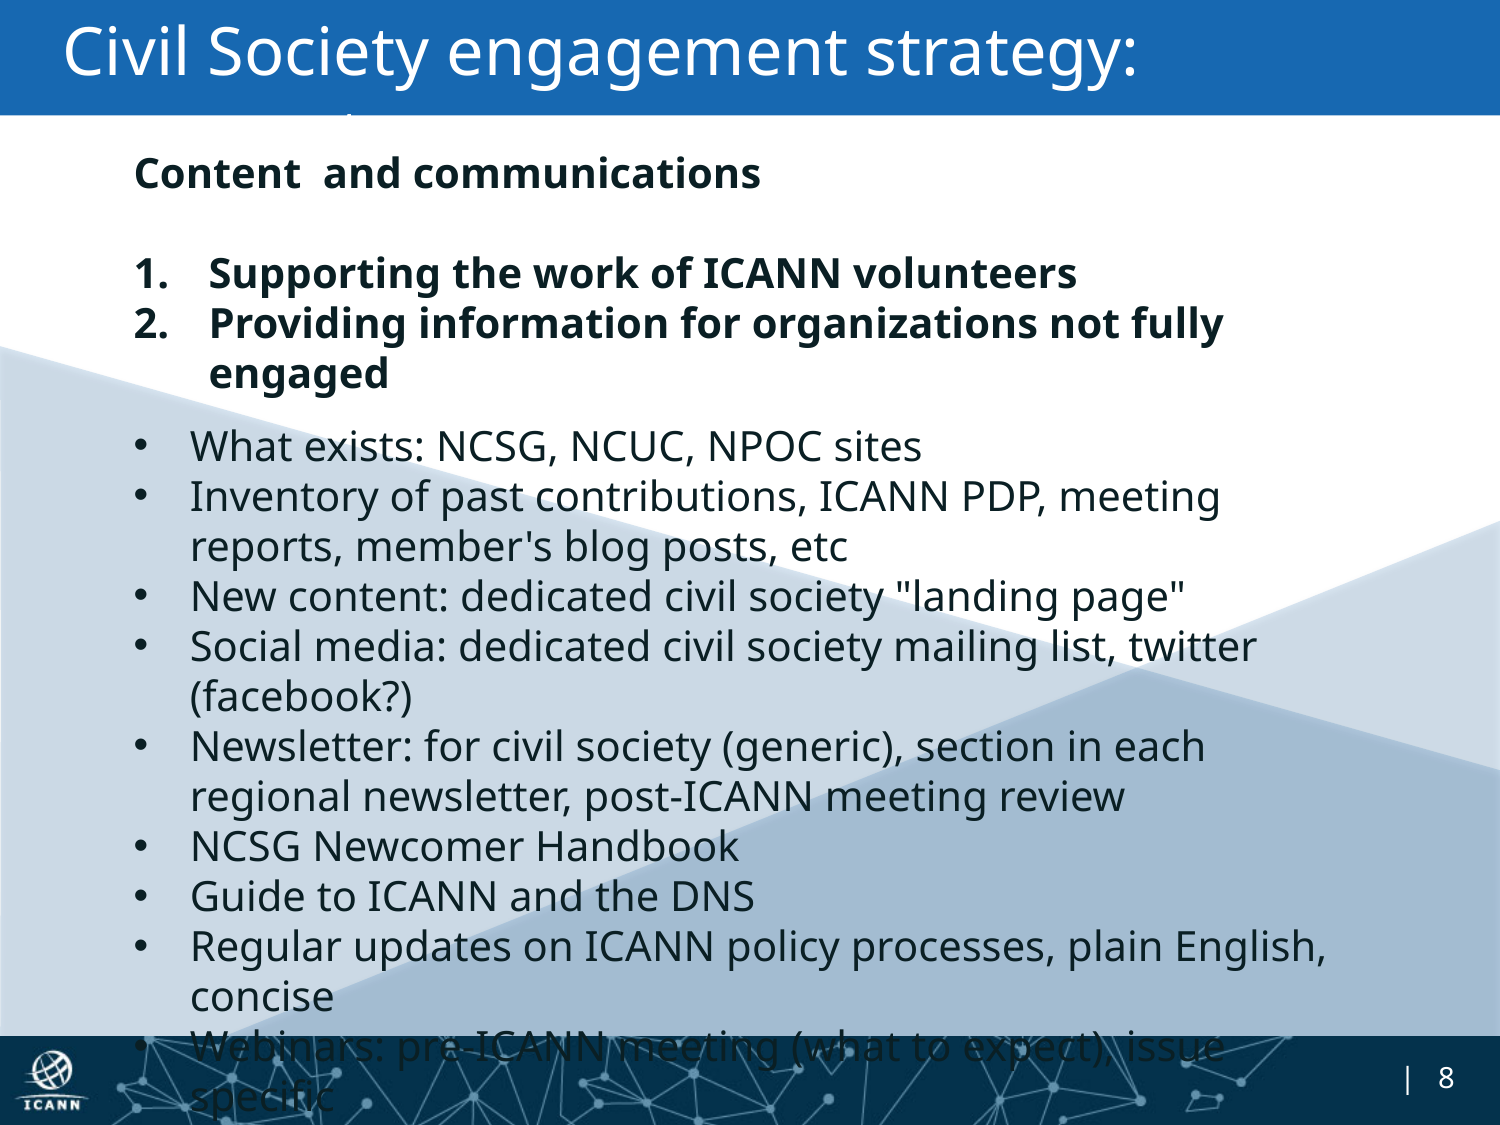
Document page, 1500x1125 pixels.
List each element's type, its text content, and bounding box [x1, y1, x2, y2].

picture [1373, 1036, 1500, 1125]
text_box Content and communications Supporting the work of ICANN volunteers Providing information for organizations not fully engaged What exists: NCSG, NCUC, NPOC sites Inventory of past contributions, ICANN PDP, meeting reports, member's blog posts, etc New content: dedicated civil society "landing page" Social media: dedicated civil society mailing list, twitter (facebook?) Newsletter: for civil society (generic), section in each regional newsletter, post-ICANN meeting review NCSG Newcomer Handbook Guide to ICANN and the DNS Regular updates on ICANN policy processes, plain English, concise Webinars: pre-ICANN meeting (what to expect), issue specific [118, 139, 1373, 1125]
title Civil Society engagement strategy: comments [0, 0, 1500, 116]
picture [0, 1036, 118, 1125]
